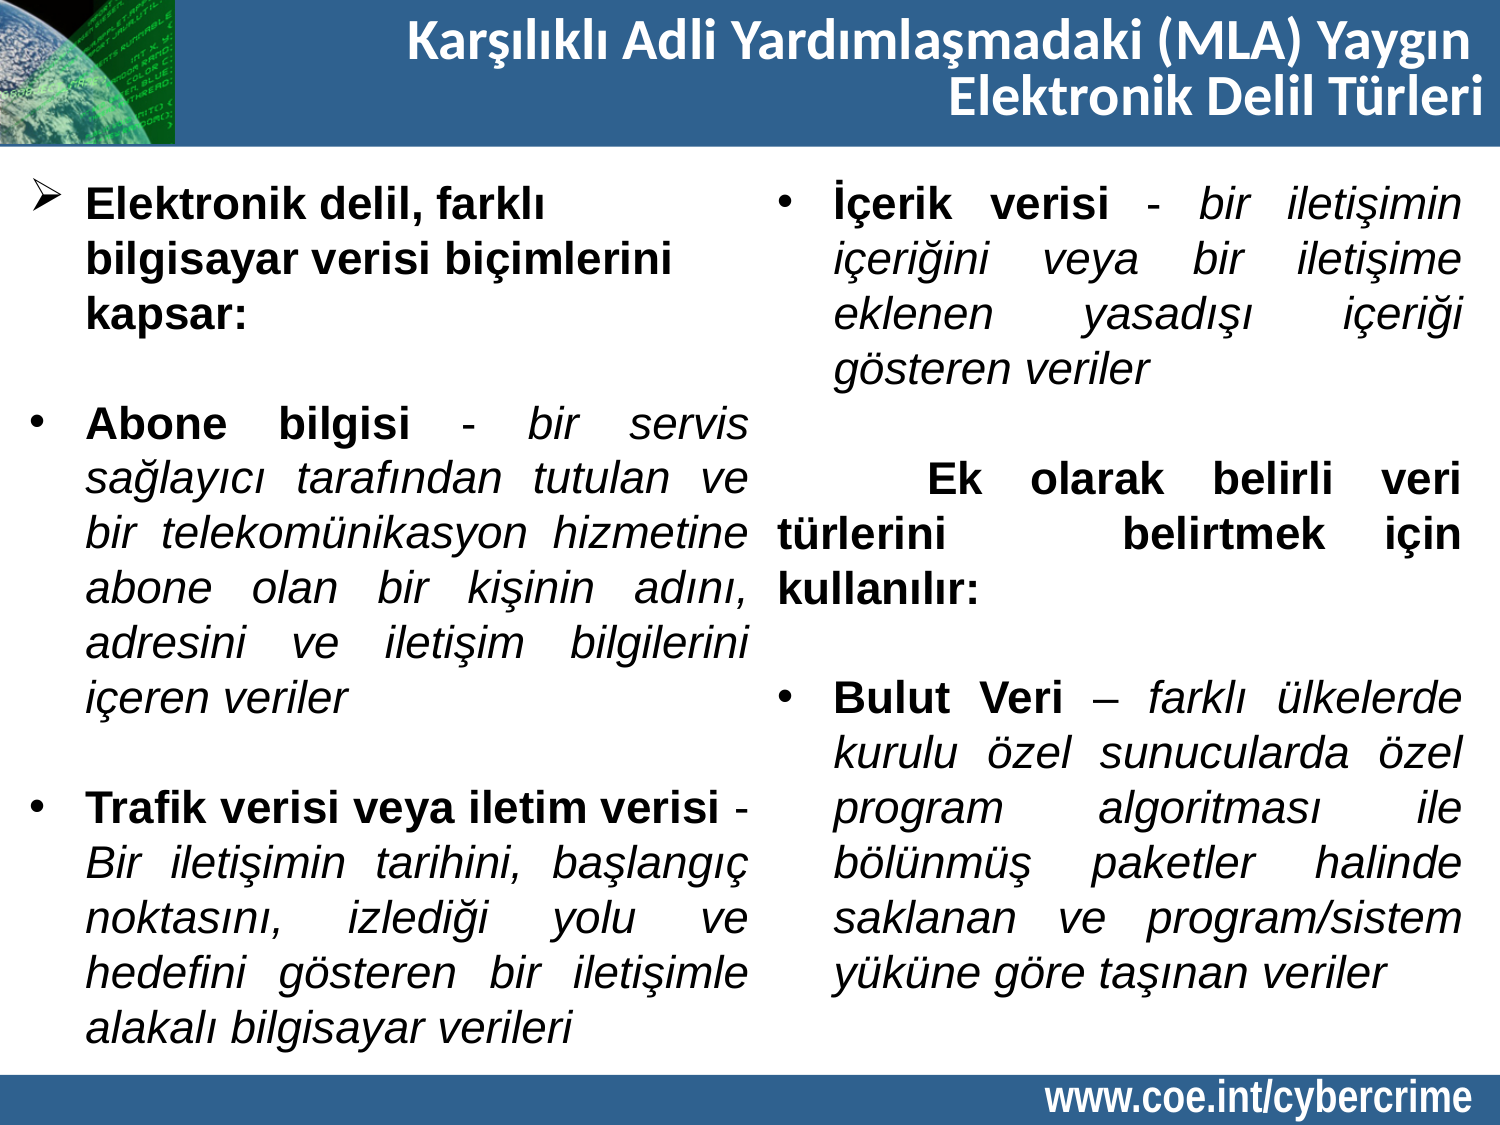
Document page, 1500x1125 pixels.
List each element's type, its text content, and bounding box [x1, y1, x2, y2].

text_box www.coe.int/cybercrime [1030, 1059, 1500, 1125]
text_box Elektronik delil, farklı bilgisayar verisi biçimlerini kapsar: Abone bilgisi - bir servis sağlayıcı tarafından tutulan ve bir telekomünikasyon hizmetine abone olan bir kişinin adını, adresini ve iletişim bilgilerini içeren veriler Trafik verisi veya iletim verisi - Bir iletişimin tarihini, başlangıç noktasını, izlediği yolu ve hedefini gösteren bir iletişimle alakalı bilgisayar verileri [14, 165, 765, 1061]
picture [0, 0, 175, 144]
text_box İçerik verisi - bir iletişimin içeriğini veya bir iletişime eklenen yasadışı içeriği gösteren veriler Ek olarak belirli veri türlerini belirtmek için kullanılır: Bulut Veri – farklı ülkelerde kurulu özel sunucularda özel program algoritması ile bölünmüş paketler halinde saklanan ve program/sistem yüküne göre taşınan veriler [765, 166, 1478, 1006]
text_box [0, 1073, 1030, 1125]
text_box Karşılıklı Adli Yardımlaşmadaki (MLA) Yaygın Elektronik Delil Türleri [177, 0, 1500, 149]
